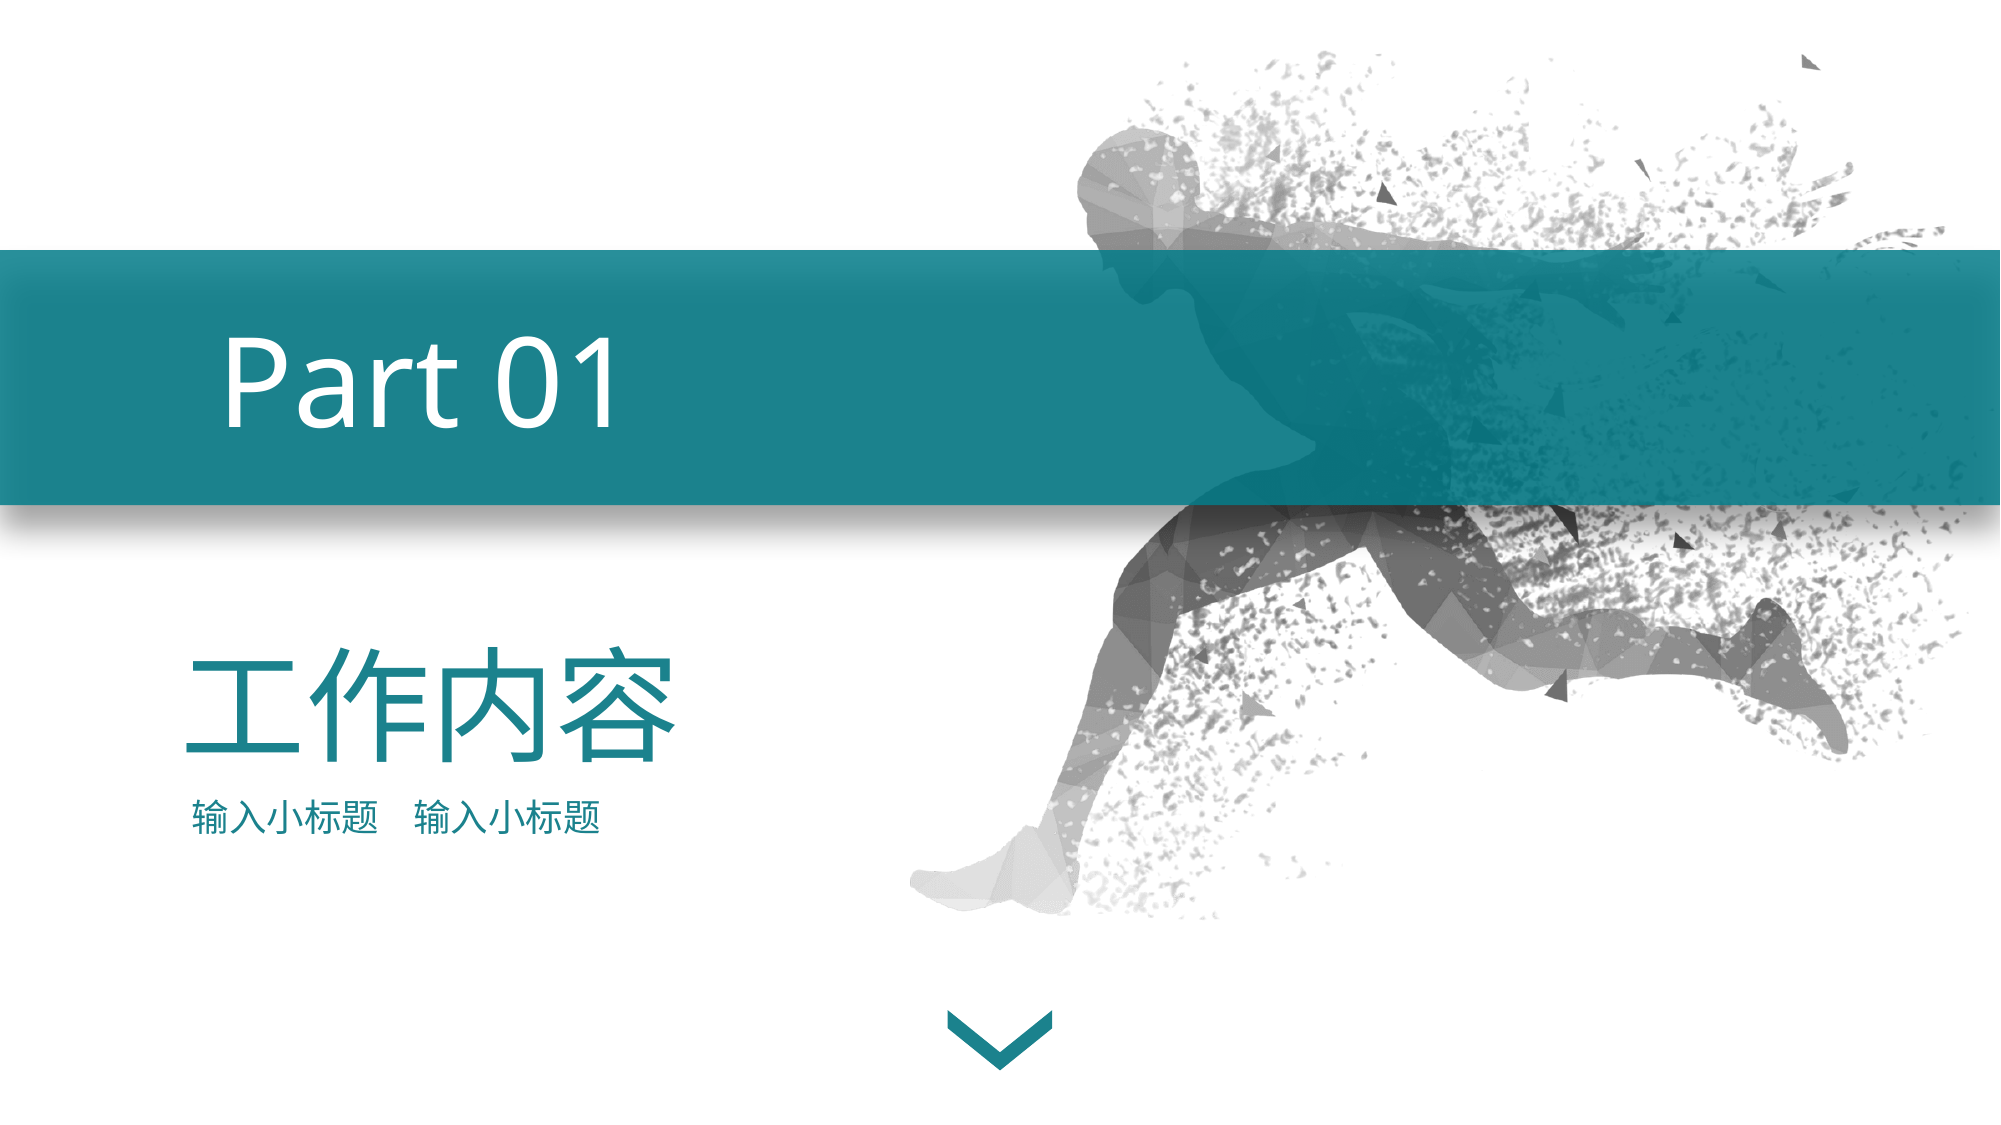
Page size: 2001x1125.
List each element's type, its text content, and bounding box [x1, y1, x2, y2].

text_box 输入小标题 输入小标题 [176, 786, 764, 847]
text_box 工作内容 [166, 619, 764, 785]
text_box [946, 1007, 1054, 1072]
picture [764, 0, 2000, 943]
text_box Part 01 [202, 294, 764, 460]
text_box [0, 249, 764, 506]
